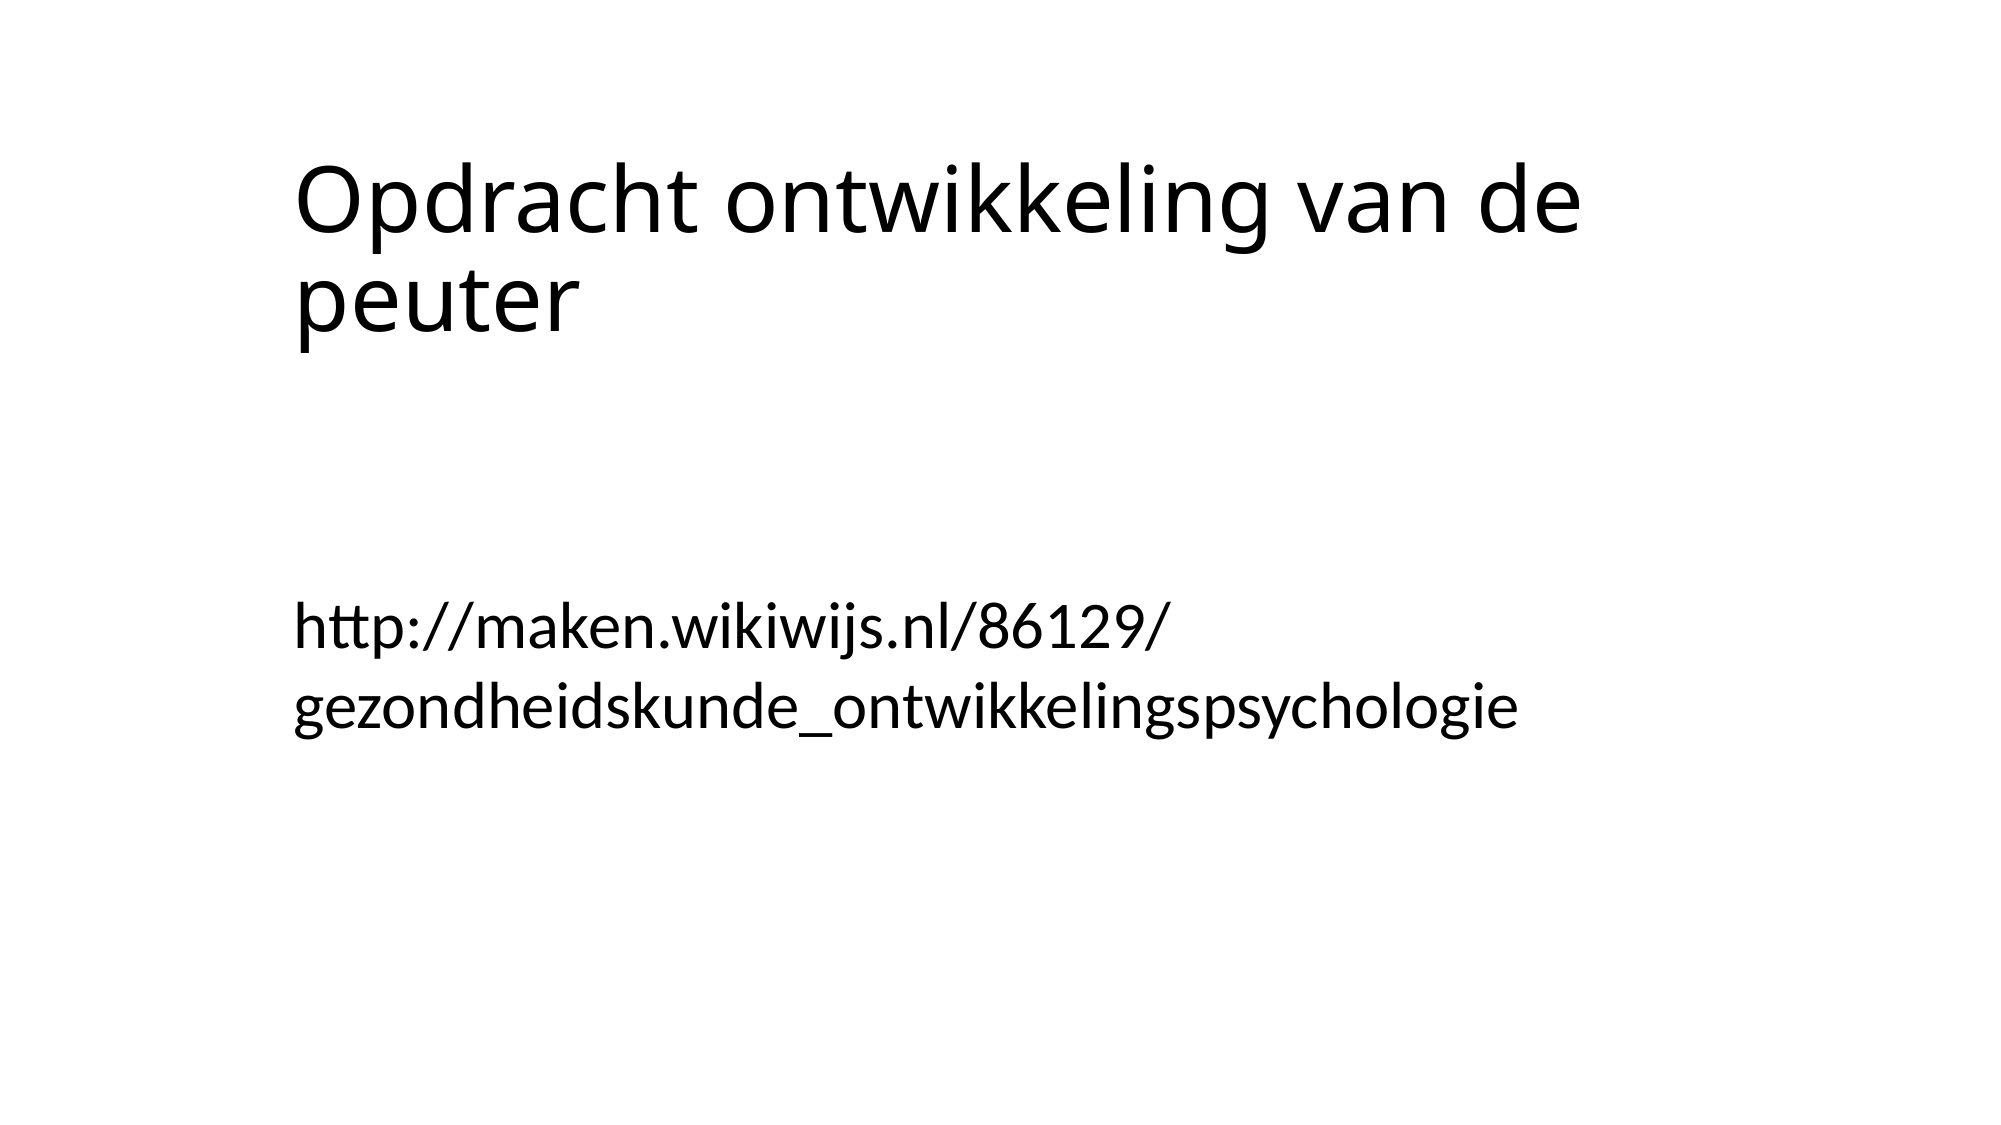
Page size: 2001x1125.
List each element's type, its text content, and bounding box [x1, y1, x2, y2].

text_box http://maken.wikiwijs.nl/86129/gezondheidskunde_ontwikkelingspsychologie [278, 494, 1761, 749]
title Opdracht ontwikkeling van de peuter [278, 143, 1695, 361]
